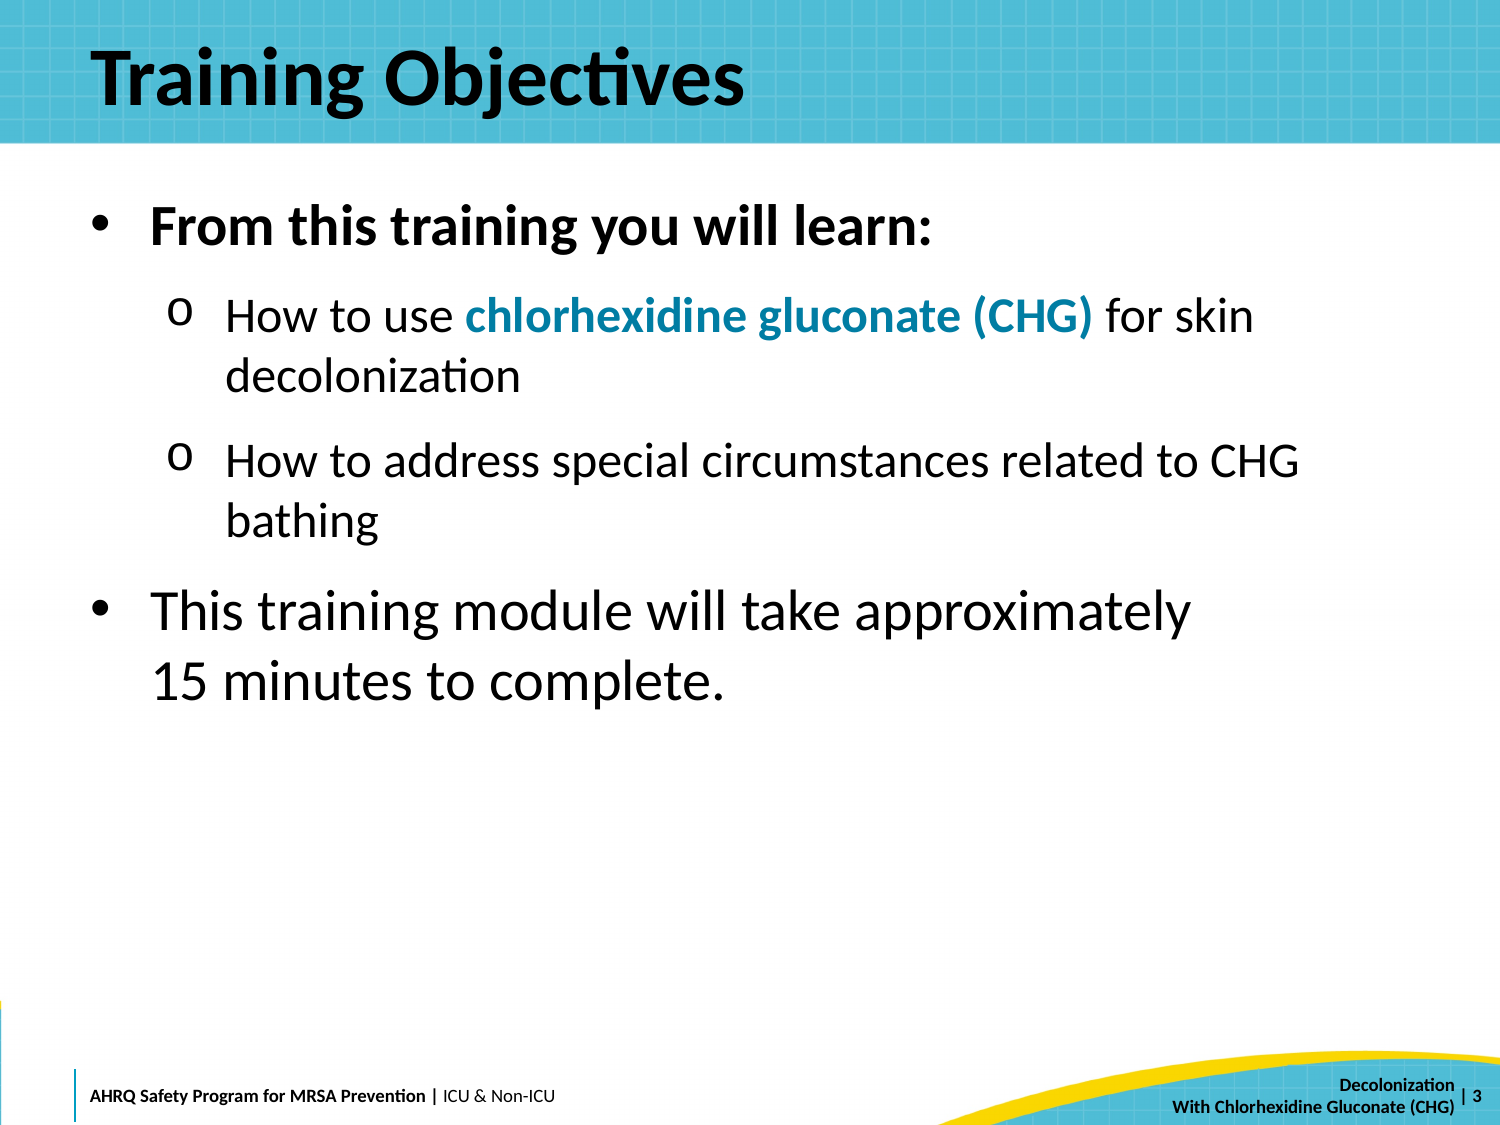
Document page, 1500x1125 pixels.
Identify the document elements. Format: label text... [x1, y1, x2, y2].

title Training Objectives [75, 0, 1425, 150]
list From this training you will learn: How to use chlorhexidine gluconate (CHG) for skin decolonization How to address special circumstances related to CHG bathing This training module will take approximately 15 minutes to complete. [75, 179, 1425, 1035]
slide_number | 3 [1455, 1065, 1500, 1125]
picture [0, 0, 1500, 1125]
